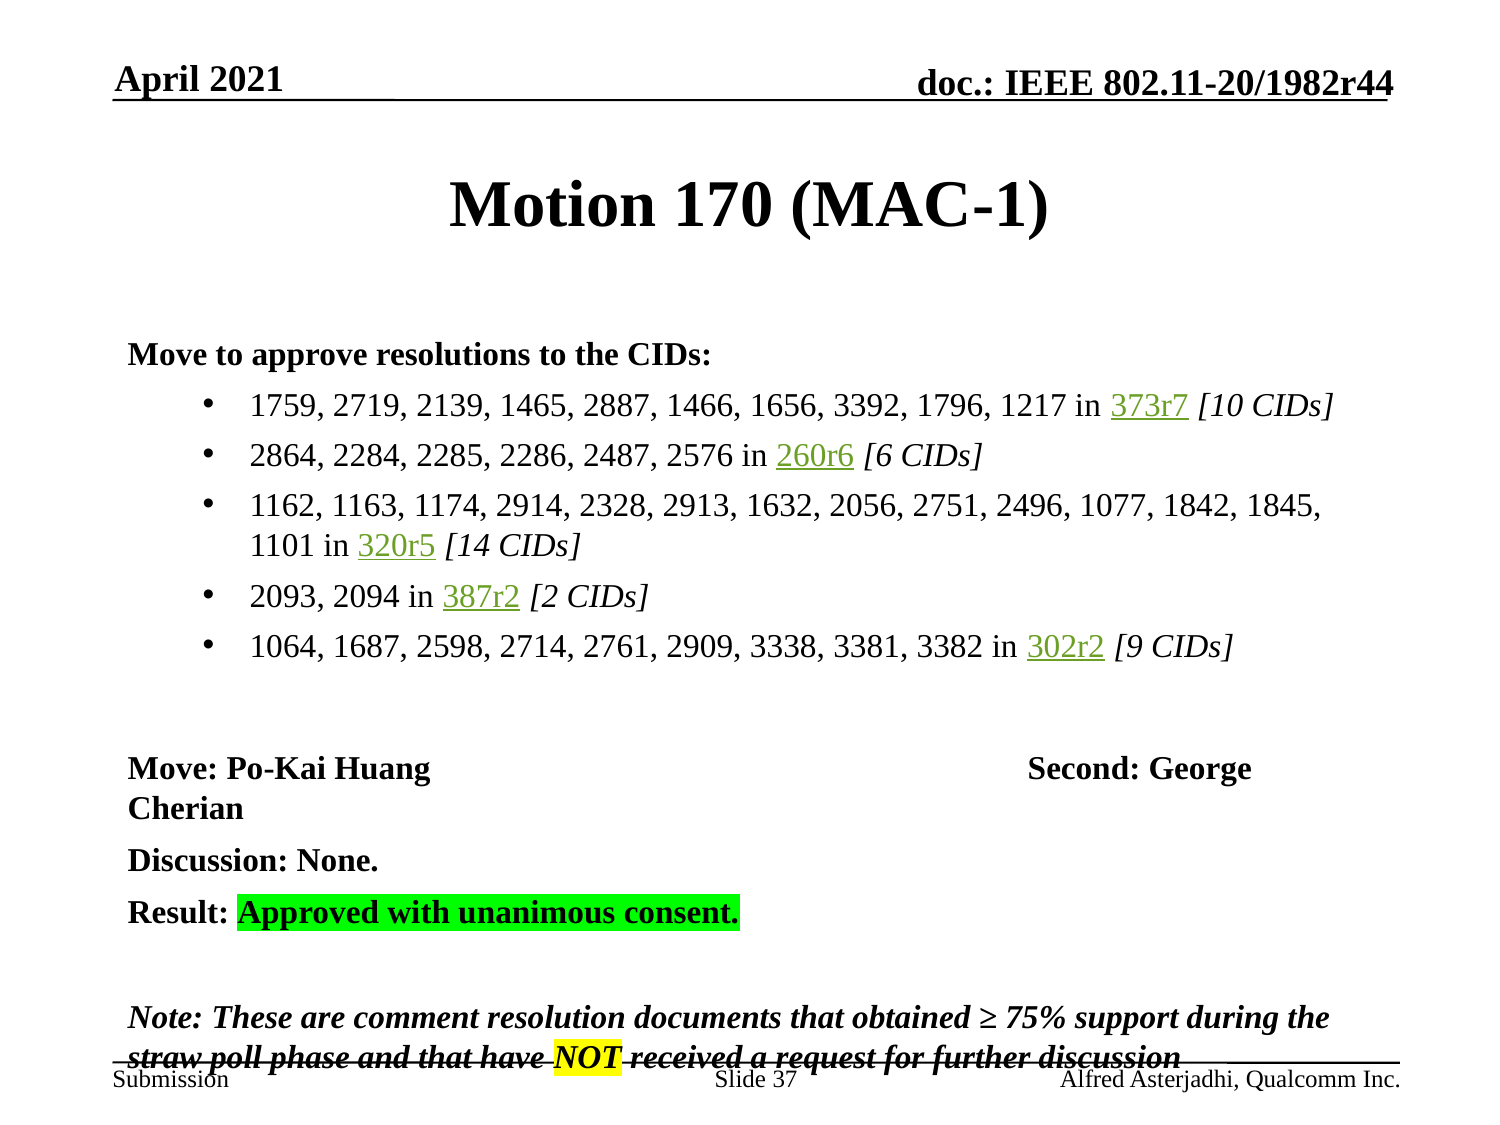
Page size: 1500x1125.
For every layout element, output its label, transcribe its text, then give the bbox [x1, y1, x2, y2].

footer Alfred Asterjadhi, Qualcomm Inc. [878, 1061, 1402, 1093]
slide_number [114, 54, 423, 100]
title Motion 170 (MAC-1) [112, 112, 1388, 288]
slide_number Slide 37 [712, 1061, 800, 1123]
list Move to approve resolutions to the CIDs: 1759, 2719, 2139, 1465, 2887, 1466, 1656, 3392, 1796, 1217 in 373r7 [10 CIDs] 2864, 2284, 2285, 2286, 2487, 2576 in 260r6 [6 CIDs] 1162, 1163, 1174, 2914, 2328, 2913, 1632, 2056, 2751, 2496, 1077, 1842, 1845, 1101 in 320r5 [14 CIDs] 2093, 2094 in 387r2 [2 CIDs] 1064, 1687, 2598, 2714, 2761, 2909, 3338, 3381, 3382 in 302r2 [9 CIDs] Move: Po-Kai Huang Second: George Cherian Discussion: None. Result: Approved with unanimous consent. Note: These are comment resolution documents that obtained ≥ 75% support during the straw poll phase and that have NOT received a request for further discussion [112, 324, 1388, 1038]
